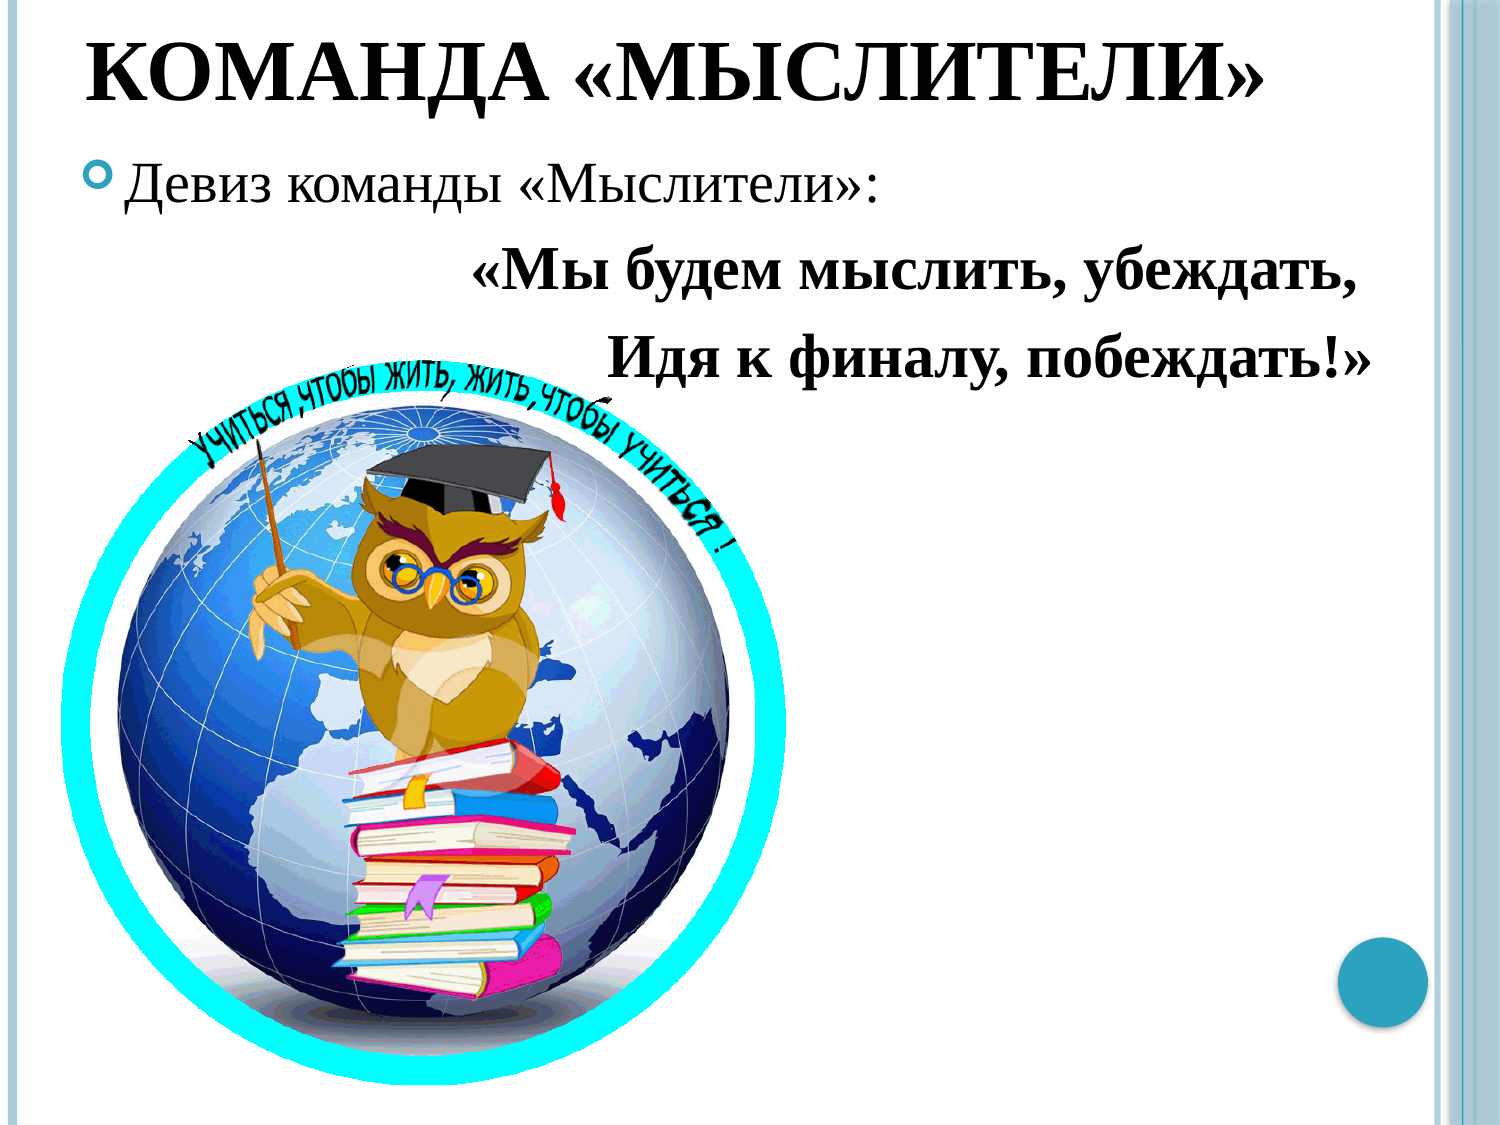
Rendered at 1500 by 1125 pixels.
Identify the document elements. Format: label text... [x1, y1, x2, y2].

list Девиз команды «Мыслители»: «Мы будем мыслить, убеждать, Идя к финалу, побеждать!» [64, 137, 1390, 937]
picture [0, 266, 864, 1125]
title Команда «Мыслители» [64, 0, 1290, 126]
